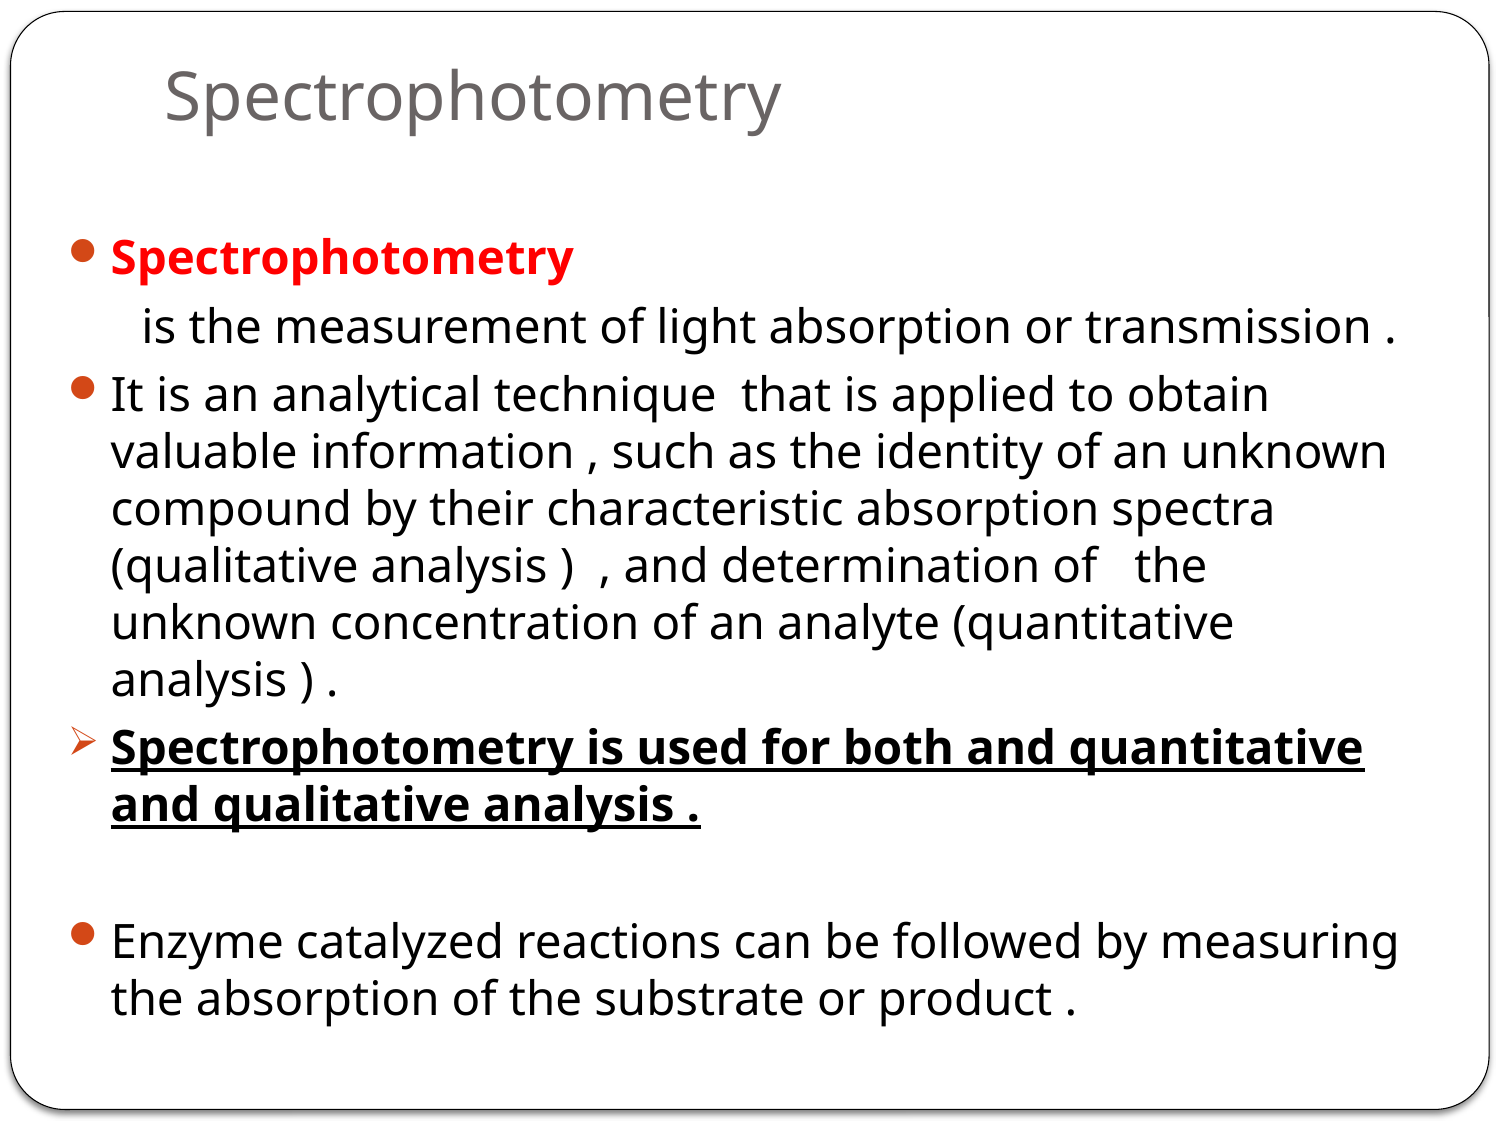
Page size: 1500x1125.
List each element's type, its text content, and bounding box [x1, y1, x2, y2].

list Spectrophotometry is the measurement of light absorption or transmission . It is an analytical technique that is applied to obtain valuable information , such as the identity of an unknown compound by their characteristic absorption spectra (qualitative analysis ) , and determination of the unknown concentration of an analyte (quantitative analysis ) . Spectrophotometry is used for both and quantitative and qualitative analysis . Enzyme catalyzed reactions can be followed by measuring the absorption of the substrate or product . [53, 219, 1425, 1059]
title Spectrophotometry [150, 45, 1425, 149]
